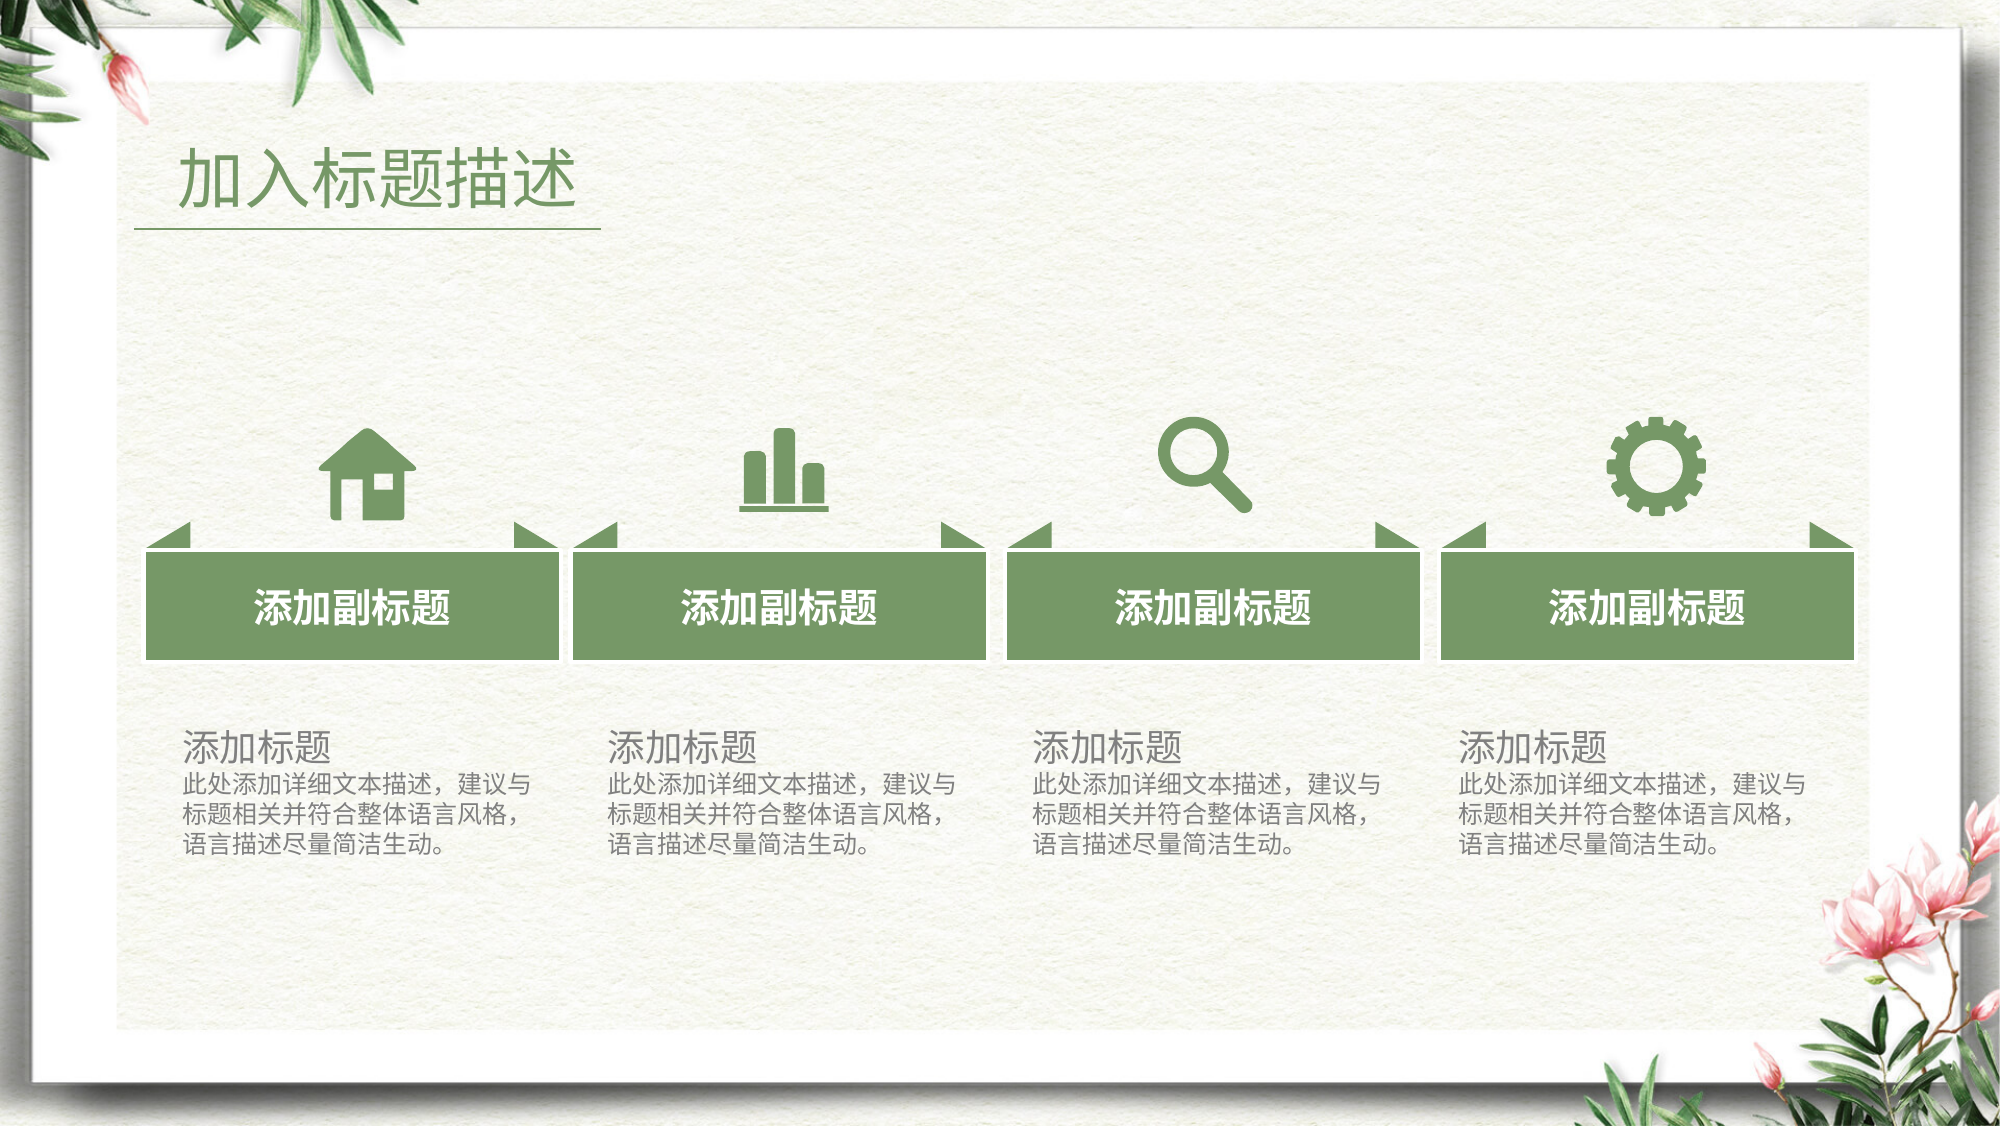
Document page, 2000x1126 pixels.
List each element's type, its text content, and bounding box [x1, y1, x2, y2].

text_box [739, 427, 829, 513]
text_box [570, 521, 989, 663]
text_box 添加标题 此处添加详细文本描述，建议与标题相关并符合整体语言风格，语言描述尽量简洁生动。 [587, 713, 1001, 869]
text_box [143, 521, 562, 663]
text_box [110, 136, 646, 230]
text_box [318, 428, 417, 519]
picture [0, 0, 2000, 1126]
text_box 添加标题 此处添加详细文本描述，建议与标题相关并符合整体语言风格，语言描述尽量简洁生动。 [1438, 713, 1852, 869]
text_box 添加标题 此处添加详细文本描述，建议与标题相关并符合整体语言风格，语言描述尽量简洁生动。 [162, 713, 576, 869]
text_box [1438, 521, 1857, 663]
text_box 添加标题 此处添加详细文本描述，建议与标题相关并符合整体语言风格，语言描述尽量简洁生动。 [1012, 713, 1427, 869]
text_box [1004, 521, 1423, 663]
text_box [1606, 416, 1706, 517]
text_box [1158, 416, 1253, 514]
